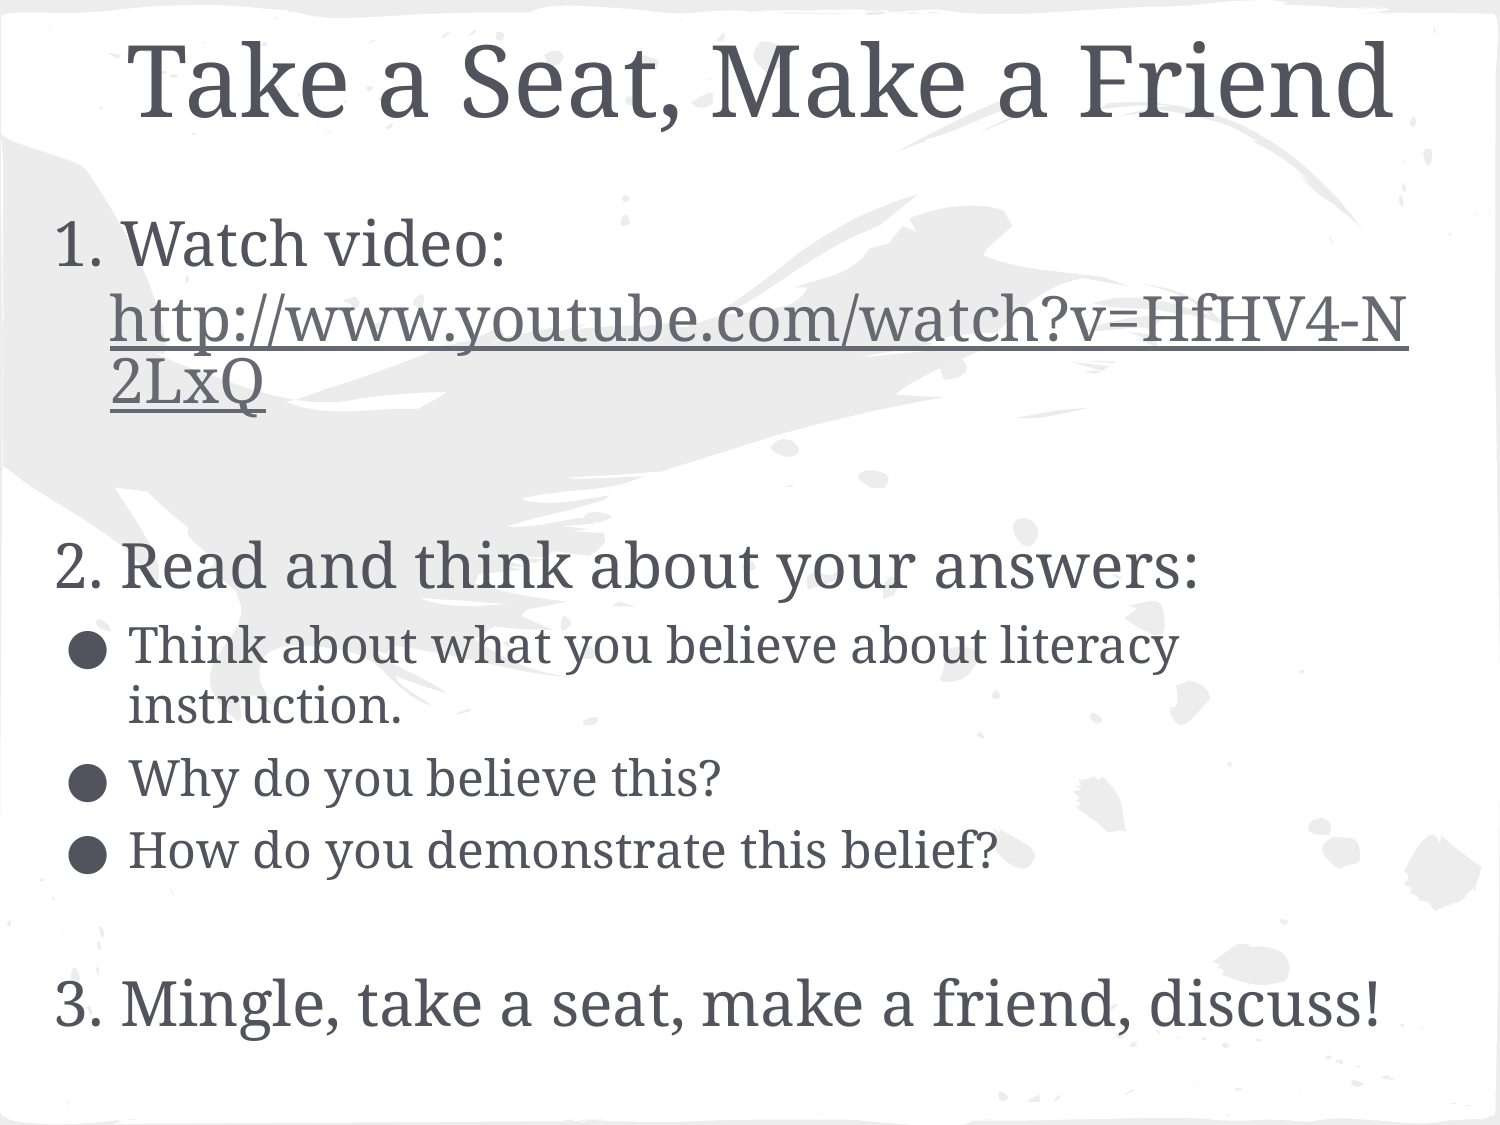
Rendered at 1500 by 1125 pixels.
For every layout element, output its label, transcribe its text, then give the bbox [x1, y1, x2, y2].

list 1. Watch video: http://www.youtube.com/watch?v=HfHV4-N2LxQ 2. Read and think about your answers: Think about what you believe about literacy instruction. Why do you believe this? How do you demonstrate this belief? 3. Mingle, take a seat, make a friend, discuss! [38, 189, 1455, 1033]
title Take a Seat, Make a Friend [61, 52, 1412, 153]
